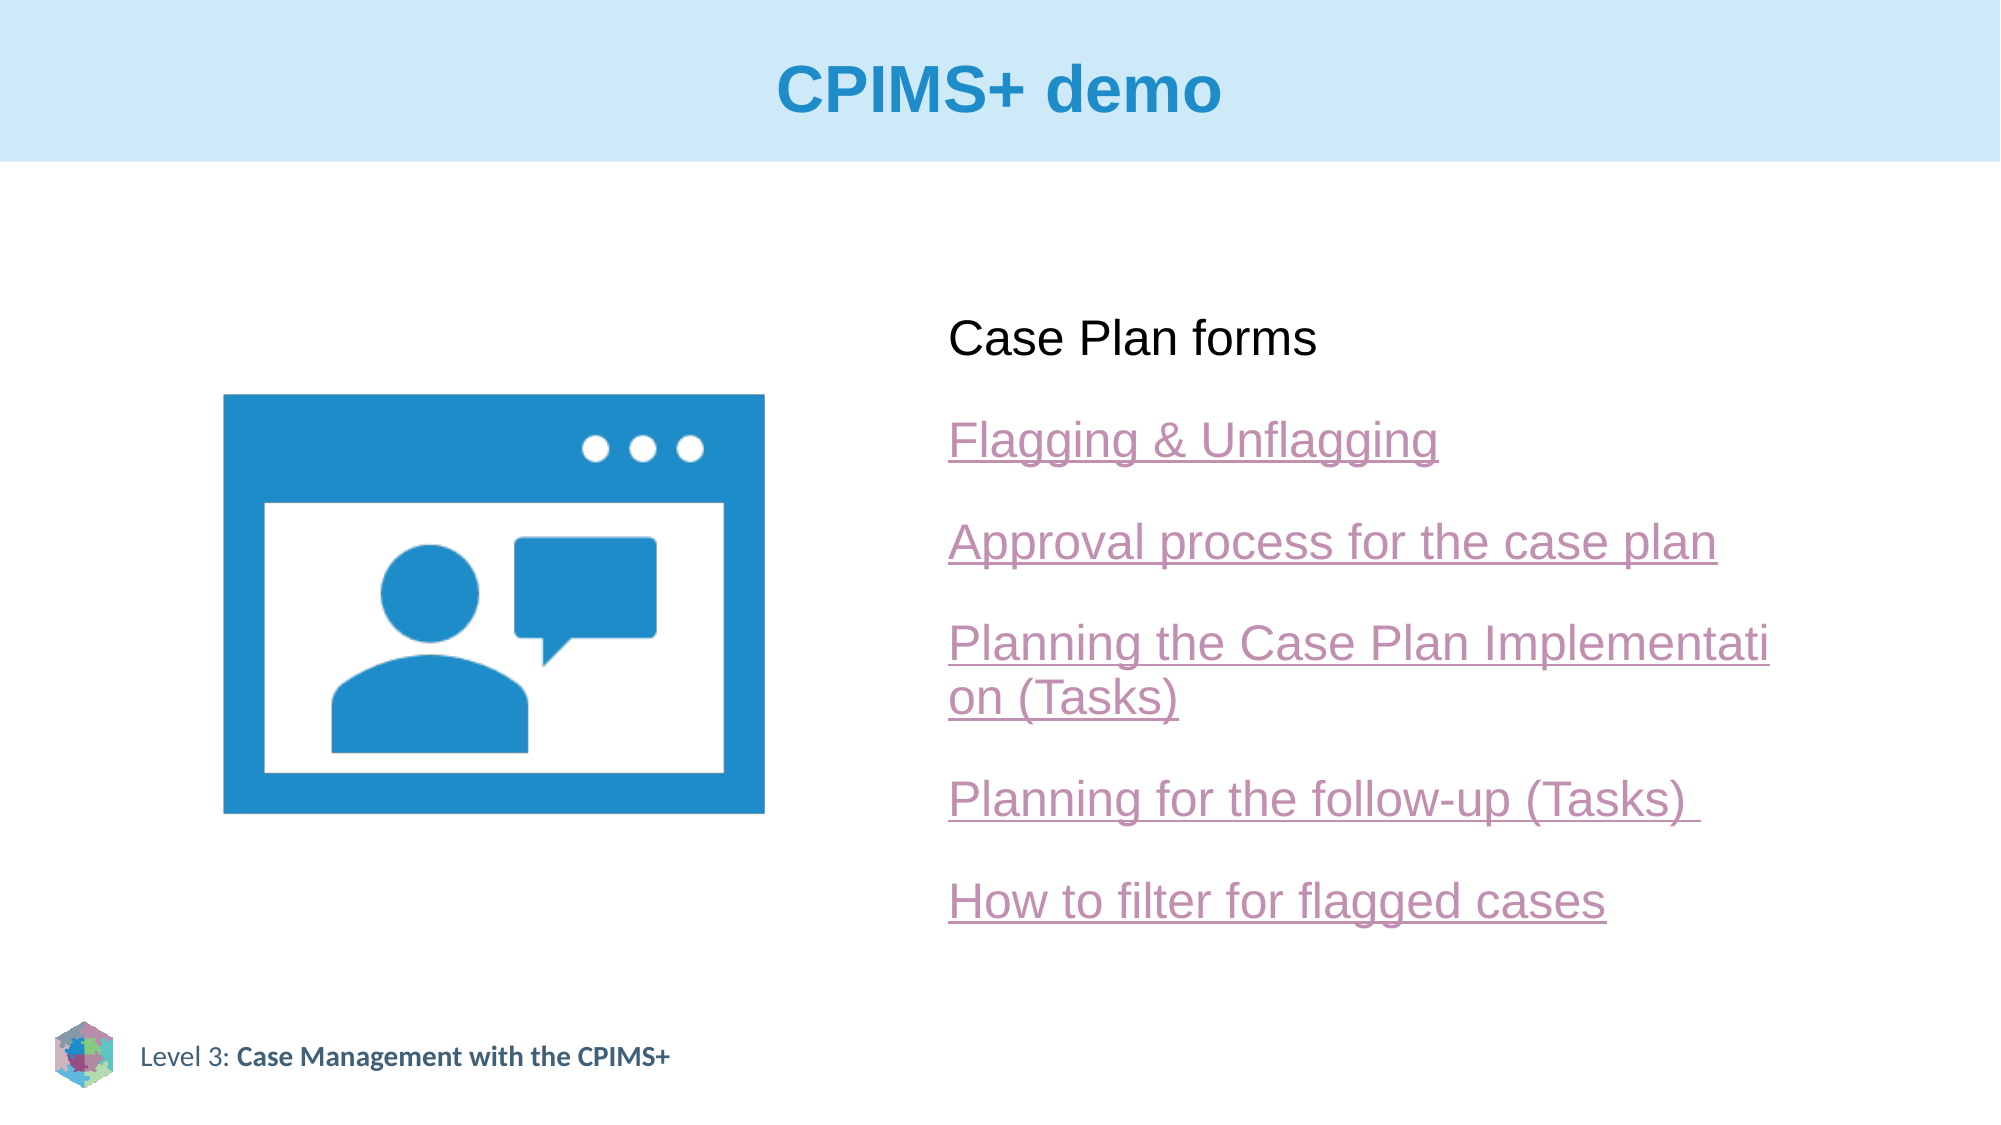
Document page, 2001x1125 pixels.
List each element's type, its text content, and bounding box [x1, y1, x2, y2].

text_box Case Plan forms Flagging & Unflagging Approval process for the case plan Planning the Case Plan Implementation (Tasks) Planning for the follow-up (Tasks) How to filter for flagged cases [933, 293, 1804, 882]
picture [55, 1021, 113, 1088]
title CPIMS+ demo [137, 19, 1863, 163]
picture [170, 280, 819, 929]
